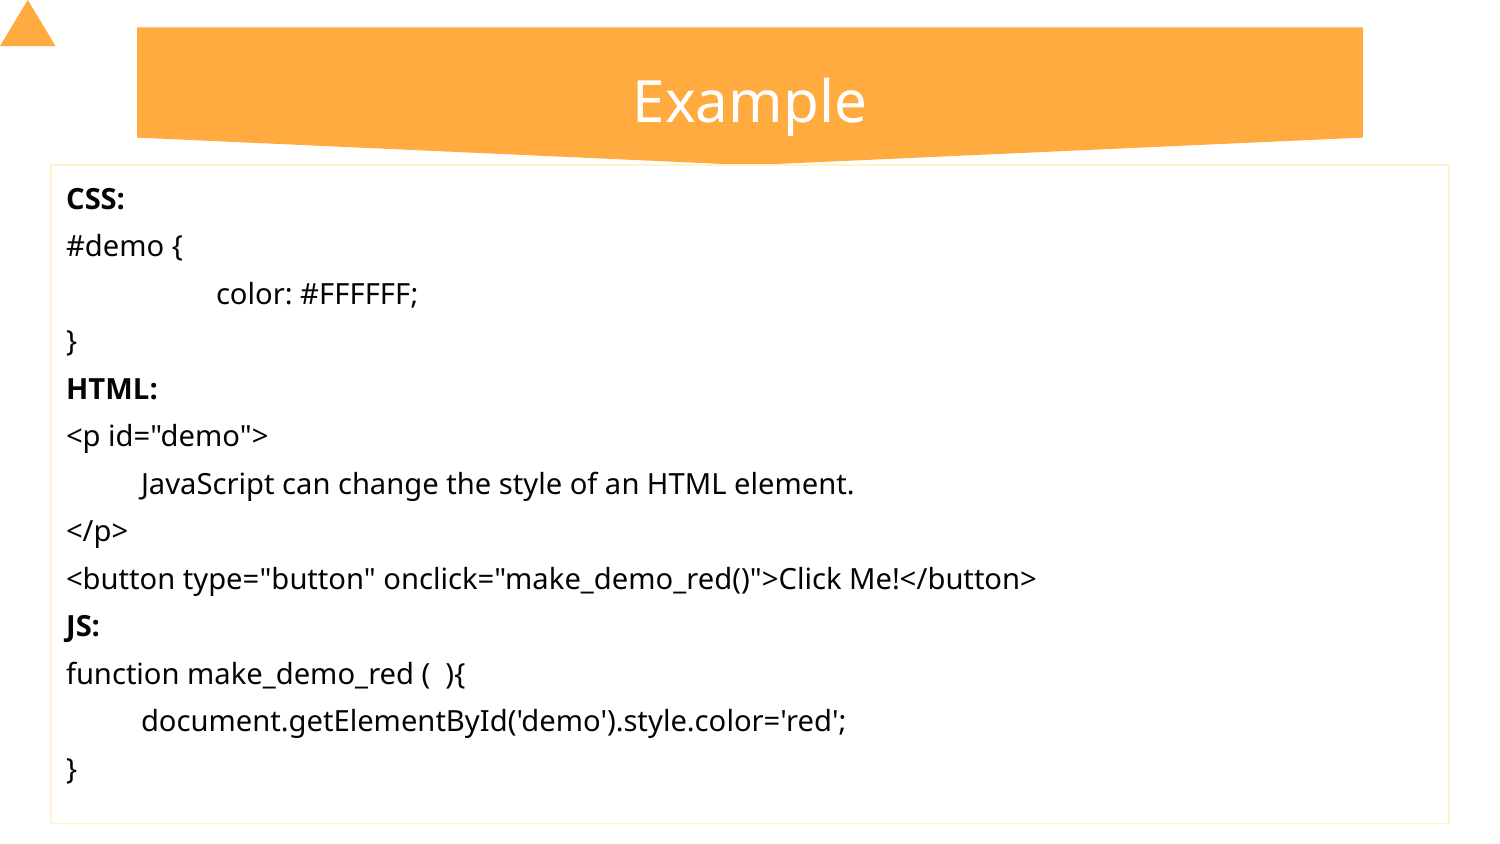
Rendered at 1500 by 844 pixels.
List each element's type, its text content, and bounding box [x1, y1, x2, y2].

list CSS: #demo { color: #FFFFFF; } HTML: <p id="demo"> JavaScript can change the style of an HTML element. </p> <button type="button" onclick="make_demo_red()">Click Me!</button> JS: function make_demo_red ( ){ document.getElementById('demo').style.color='red'; } [51, 165, 1449, 824]
text_box [279, 144, 1221, 165]
text_box [0, 0, 56, 47]
text_box [137, 27, 1363, 49]
title Example [51, 49, 1449, 144]
